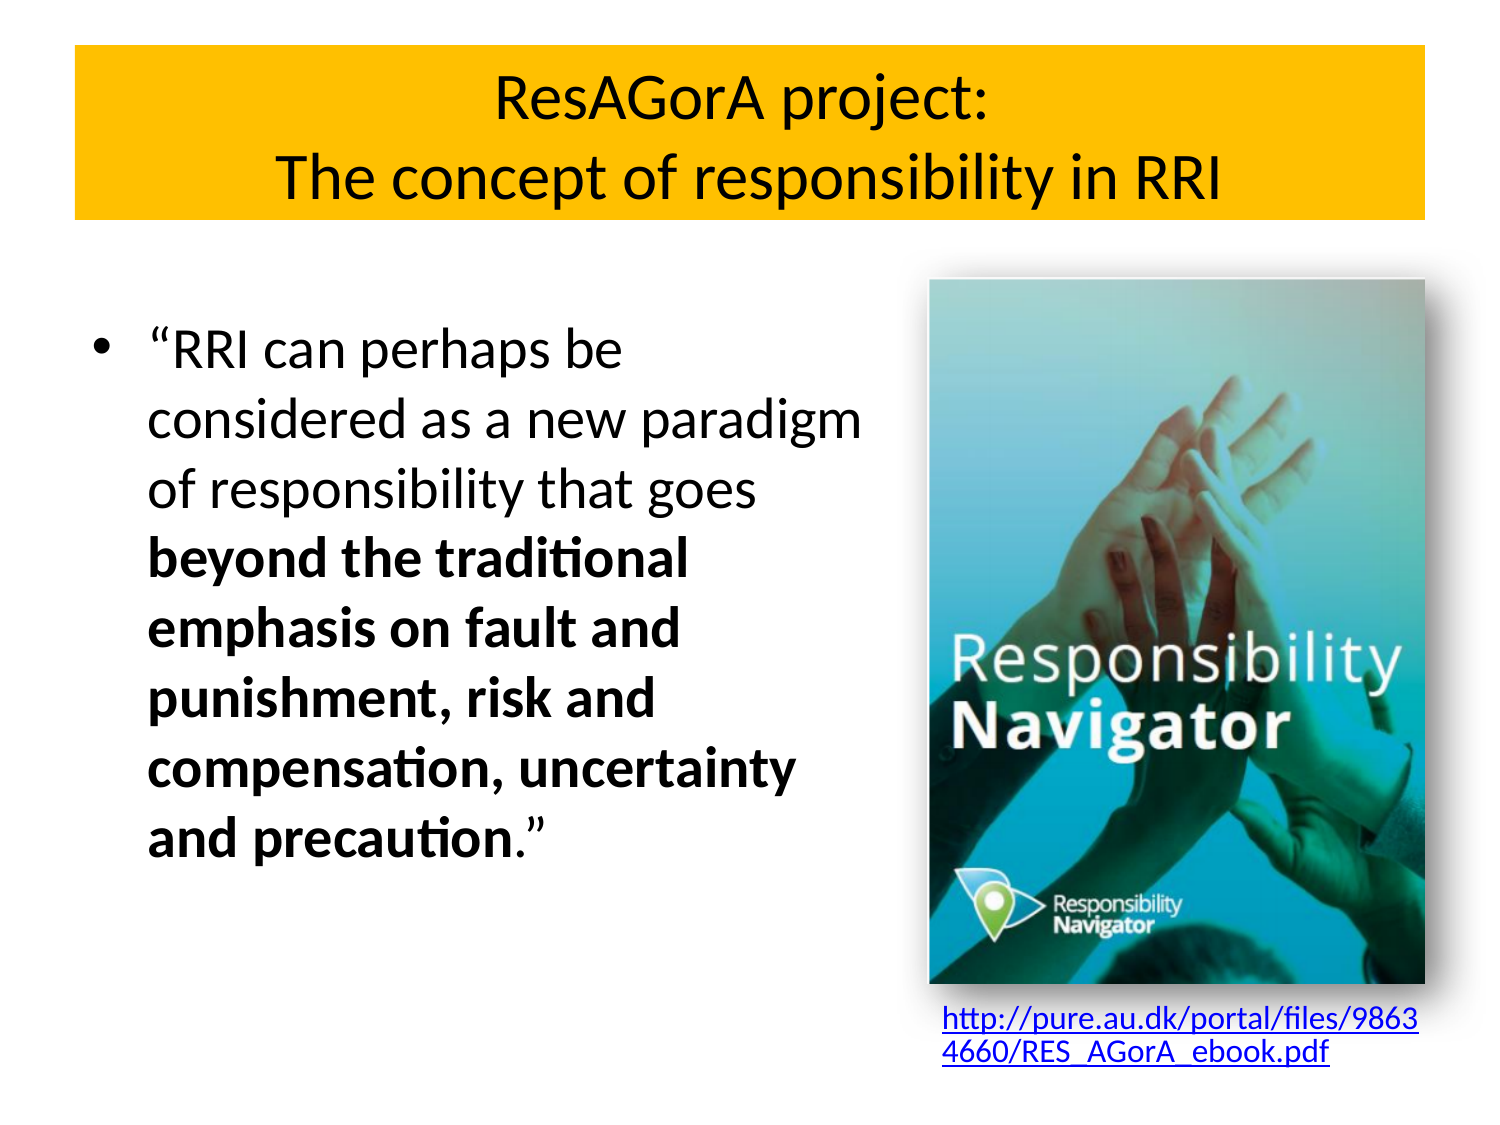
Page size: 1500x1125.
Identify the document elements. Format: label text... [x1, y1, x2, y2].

text_box ResAGorA project: The concept of responsibility in RRI [74, 45, 1425, 220]
picture [926, 276, 1426, 984]
list “RRI can perhaps be considered as a new paradigm of responsibility that goes beyond the traditional emphasis on fault and punishment, risk and compensation, uncertainty and precaution.” [76, 302, 882, 998]
text_box http://pure.au.dk/portal/files/98634660/RES_AGorA_ebook.pdf [927, 988, 1447, 1044]
